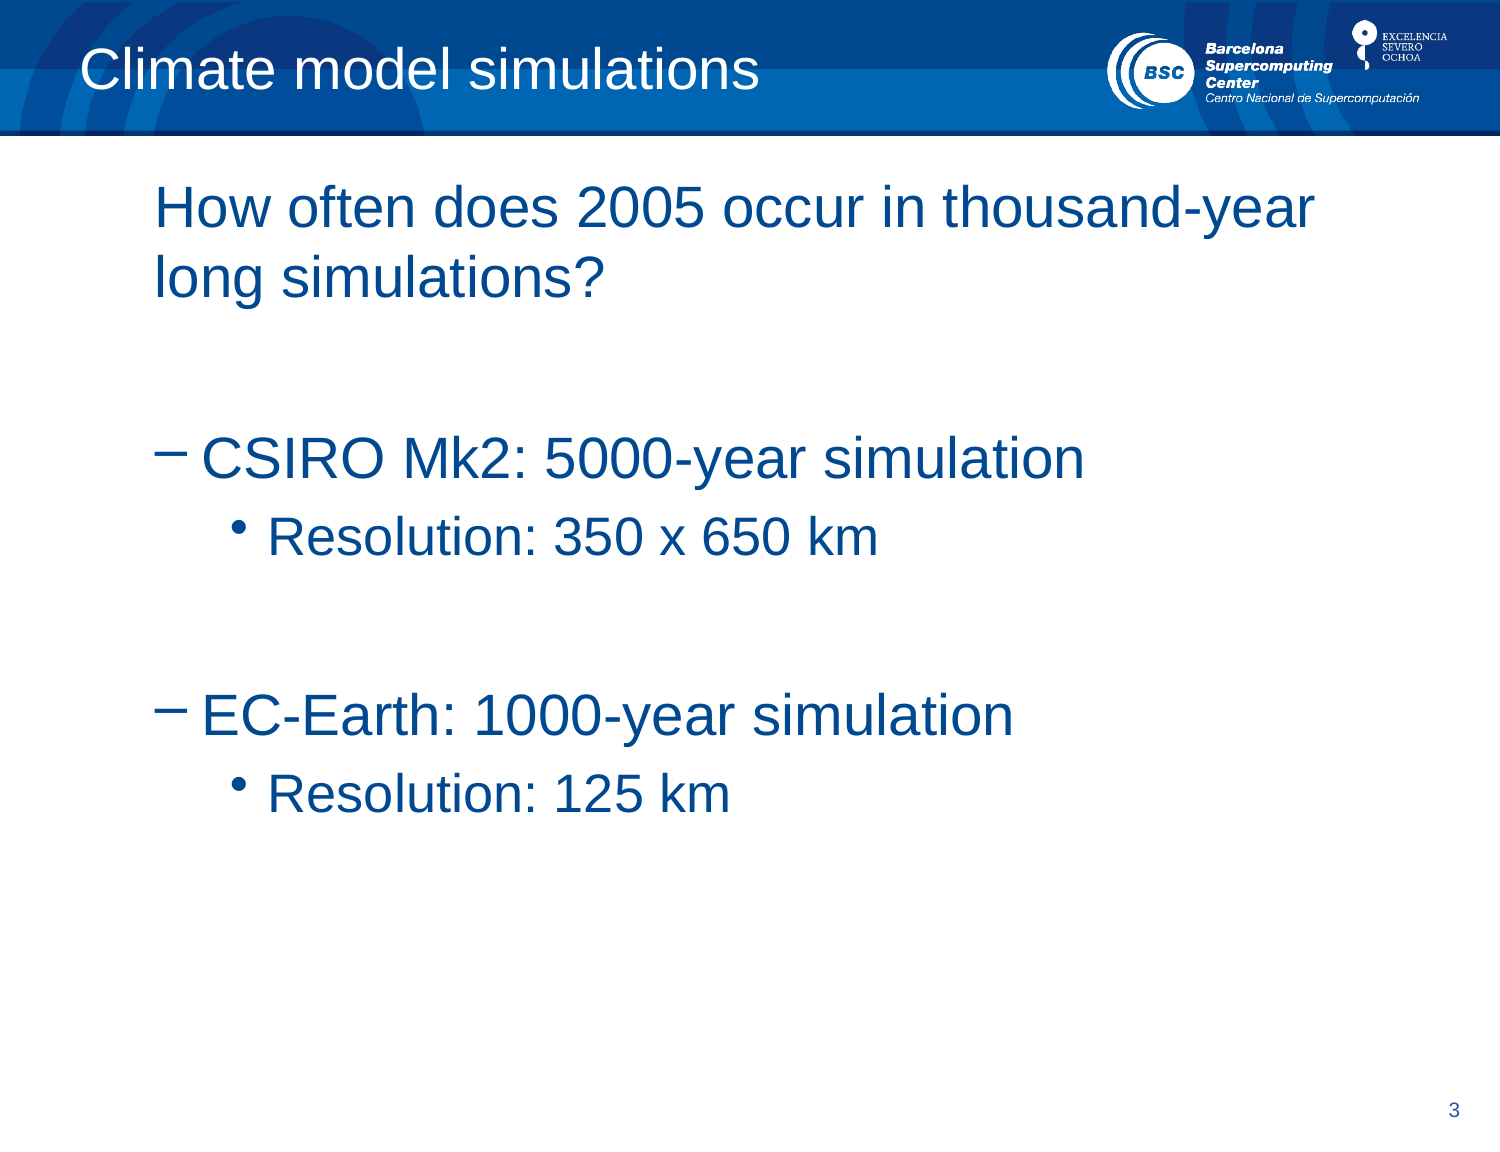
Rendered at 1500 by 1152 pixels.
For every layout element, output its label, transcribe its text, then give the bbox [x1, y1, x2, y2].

list How often does 2005 occur in thousand-year long simulations? CSIRO Mk2: 5000-year simulation Resolution: 350 x 650 km EC-Earth: 1000-year simulation Resolution: 125 km [64, 161, 1432, 1068]
picture [0, 0, 1500, 136]
title Climate model simulations [65, 23, 1081, 138]
